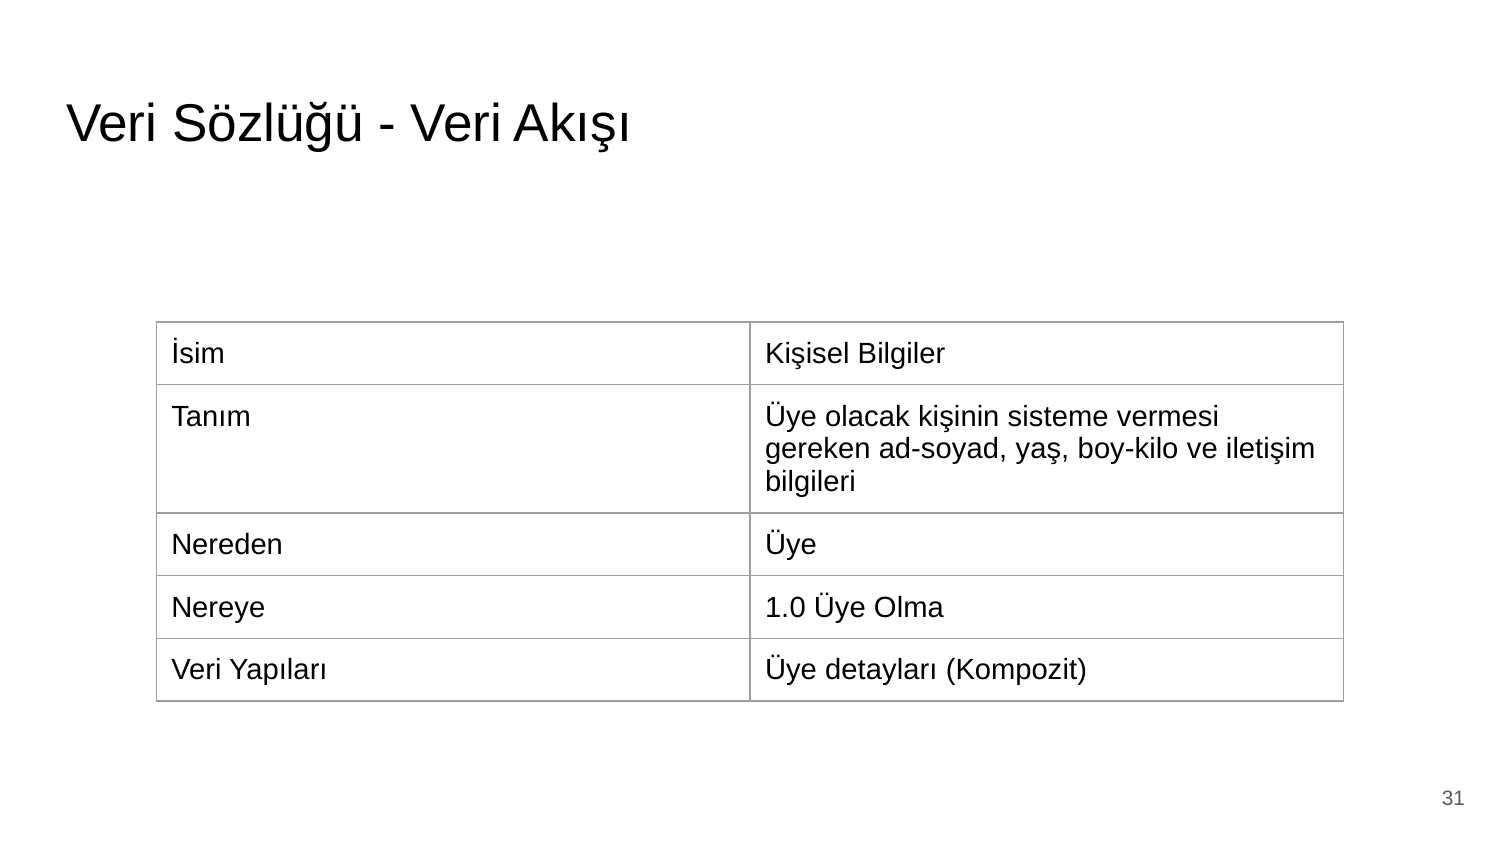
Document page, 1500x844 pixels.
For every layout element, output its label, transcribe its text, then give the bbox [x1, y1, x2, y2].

table_cell Üye [751, 514, 1343, 575]
title Veri Sözlüğü - Veri Akışı [51, 72, 1449, 167]
slide_number 31 [1389, 764, 1480, 830]
table_cell Tanım [157, 385, 749, 512]
table_cell Üye olacak kişinin sisteme vermesi gereken ad-soyad, yaş, boy-kilo ve iletişim bilgileri [751, 385, 1343, 512]
table_cell Nereden [157, 514, 749, 575]
table_cell Nereye [157, 576, 749, 638]
table_header Kişisel Bilgiler [751, 323, 1343, 384]
table_cell Veri Yapıları [157, 639, 749, 700]
table_cell Üye detayları (Kompozit) [751, 639, 1343, 700]
table_header İsim [157, 323, 749, 384]
table_cell 1.0 Üye Olma [751, 576, 1343, 638]
